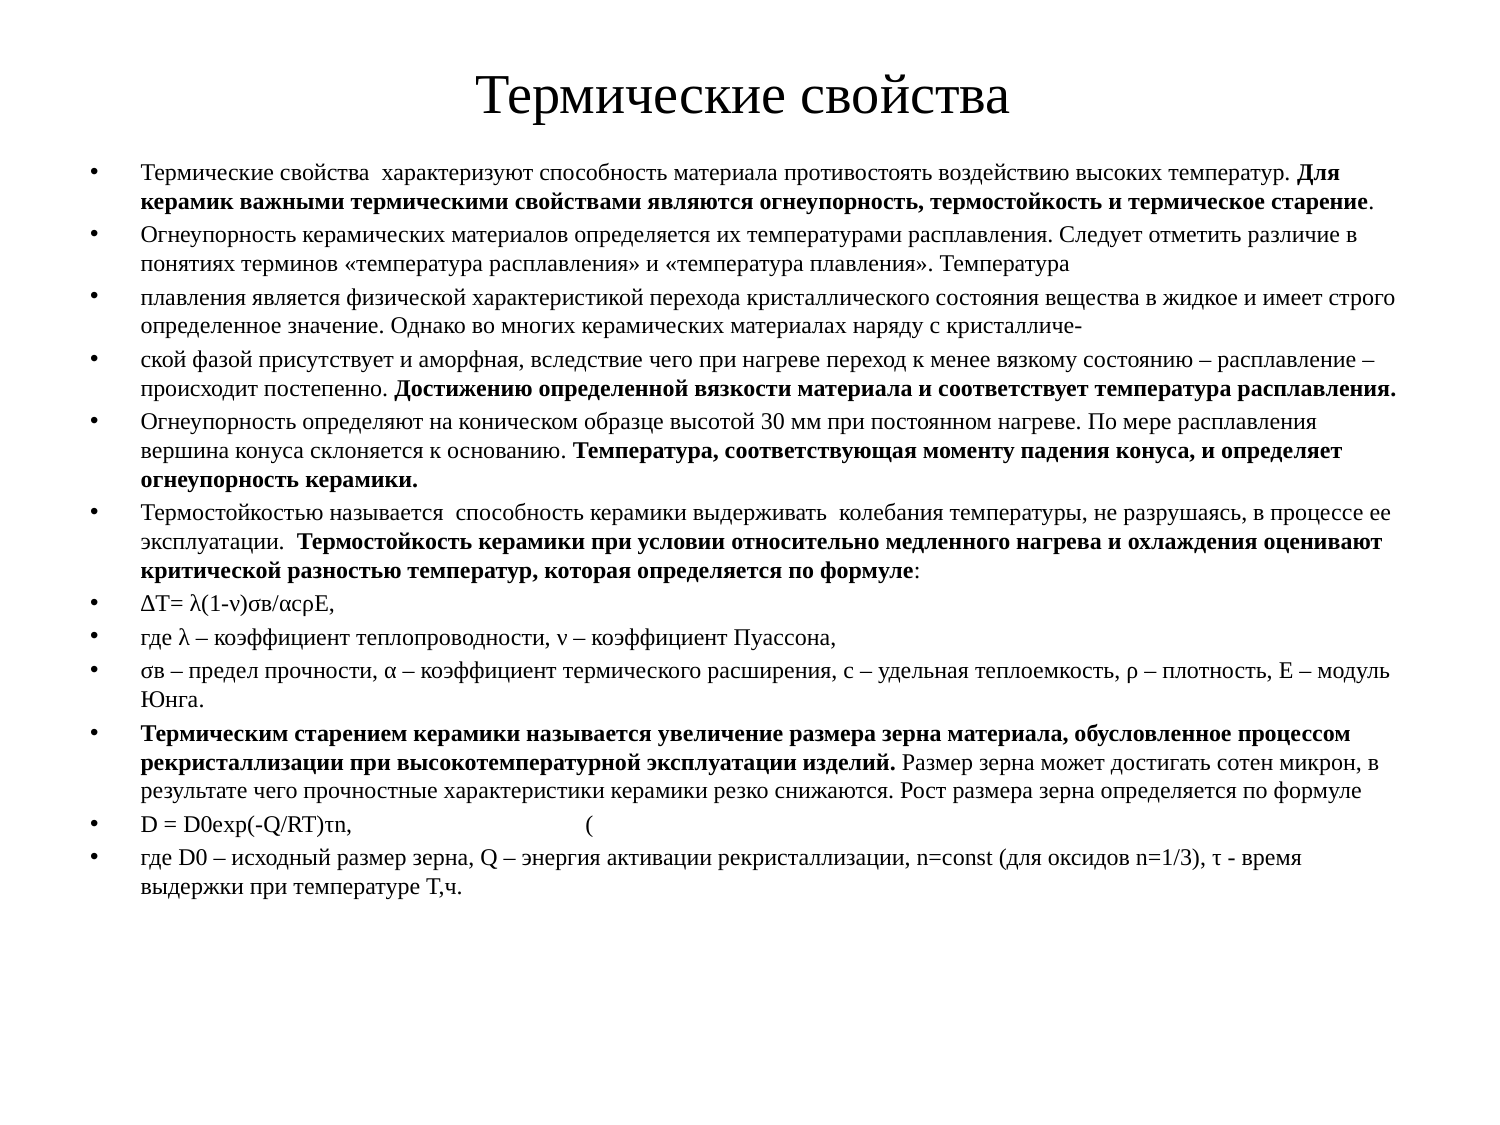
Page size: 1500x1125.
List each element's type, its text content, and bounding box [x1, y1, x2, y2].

list Термические свойства характеризуют способность материала противостоять воздействию высоких температур. Для керамик важными термическими свойствами являются огнеупорность, термостойкость и термическое старение. Огнеупорность керамических материалов определяется их температурами расплавления. Следует отметить различие в понятиях терминов «температура расплавления» и «температура плавления». Температура плавления является физической характеристикой перехода кристаллического состояния вещества в жидкое и имеет строго определенное значение. Однако во многих керамических материалах наряду с кристалличе- ской фазой присутствует и аморфная, вследствие чего при нагреве переход к менее вязкому состоянию – расплавление – происходит постепенно. Достижению определенной вязкости материала и соответствует температура расплавления. Огнеупорность определяют на коническом образце высотой 30 мм при постоянном нагреве. По мере расплавления вершина конуса склоняется к основанию. Температура, соответствующая моменту падения конуса, и определяет огнеупорность керамики. Термостойкостью называется способность керамики выдерживать колебания температуры, не разрушаясь, в процессе ее эксплуатации. Термостойкость керамики при условии относительно медленного нагрева и охлаждения оценивают критической разностью температур, которая определяется по формуле: ∆T= λ(1-ν)σв/αcρE, где λ – коэффициент теплопроводности, ν – коэффициент Пуассона, σв – предел прочности, α – коэффициент термического расширения, с – удельная теплоемкость, ρ – плотность, Е – модуль Юнга. Термическим старением керамики называется увеличение размера зерна материала, обусловленное процессом рекристаллизации при высокотемпературной эксплуатации изделий. Размер зерна может достигать сотен микрон, в результате чего прочностные характеристики керамики резко снижаются. Рост размера зерна определяется по формуле D = D0exp(-Q/RT)τn, ( где D0 – исходный размер зерна, Q – энергия активации рекристаллизации, n=const (для оксидов n=1/3), τ - время выдержки при температуре Т,ч. [75, 149, 1425, 1005]
title Термические свойства [75, 45, 1425, 138]
